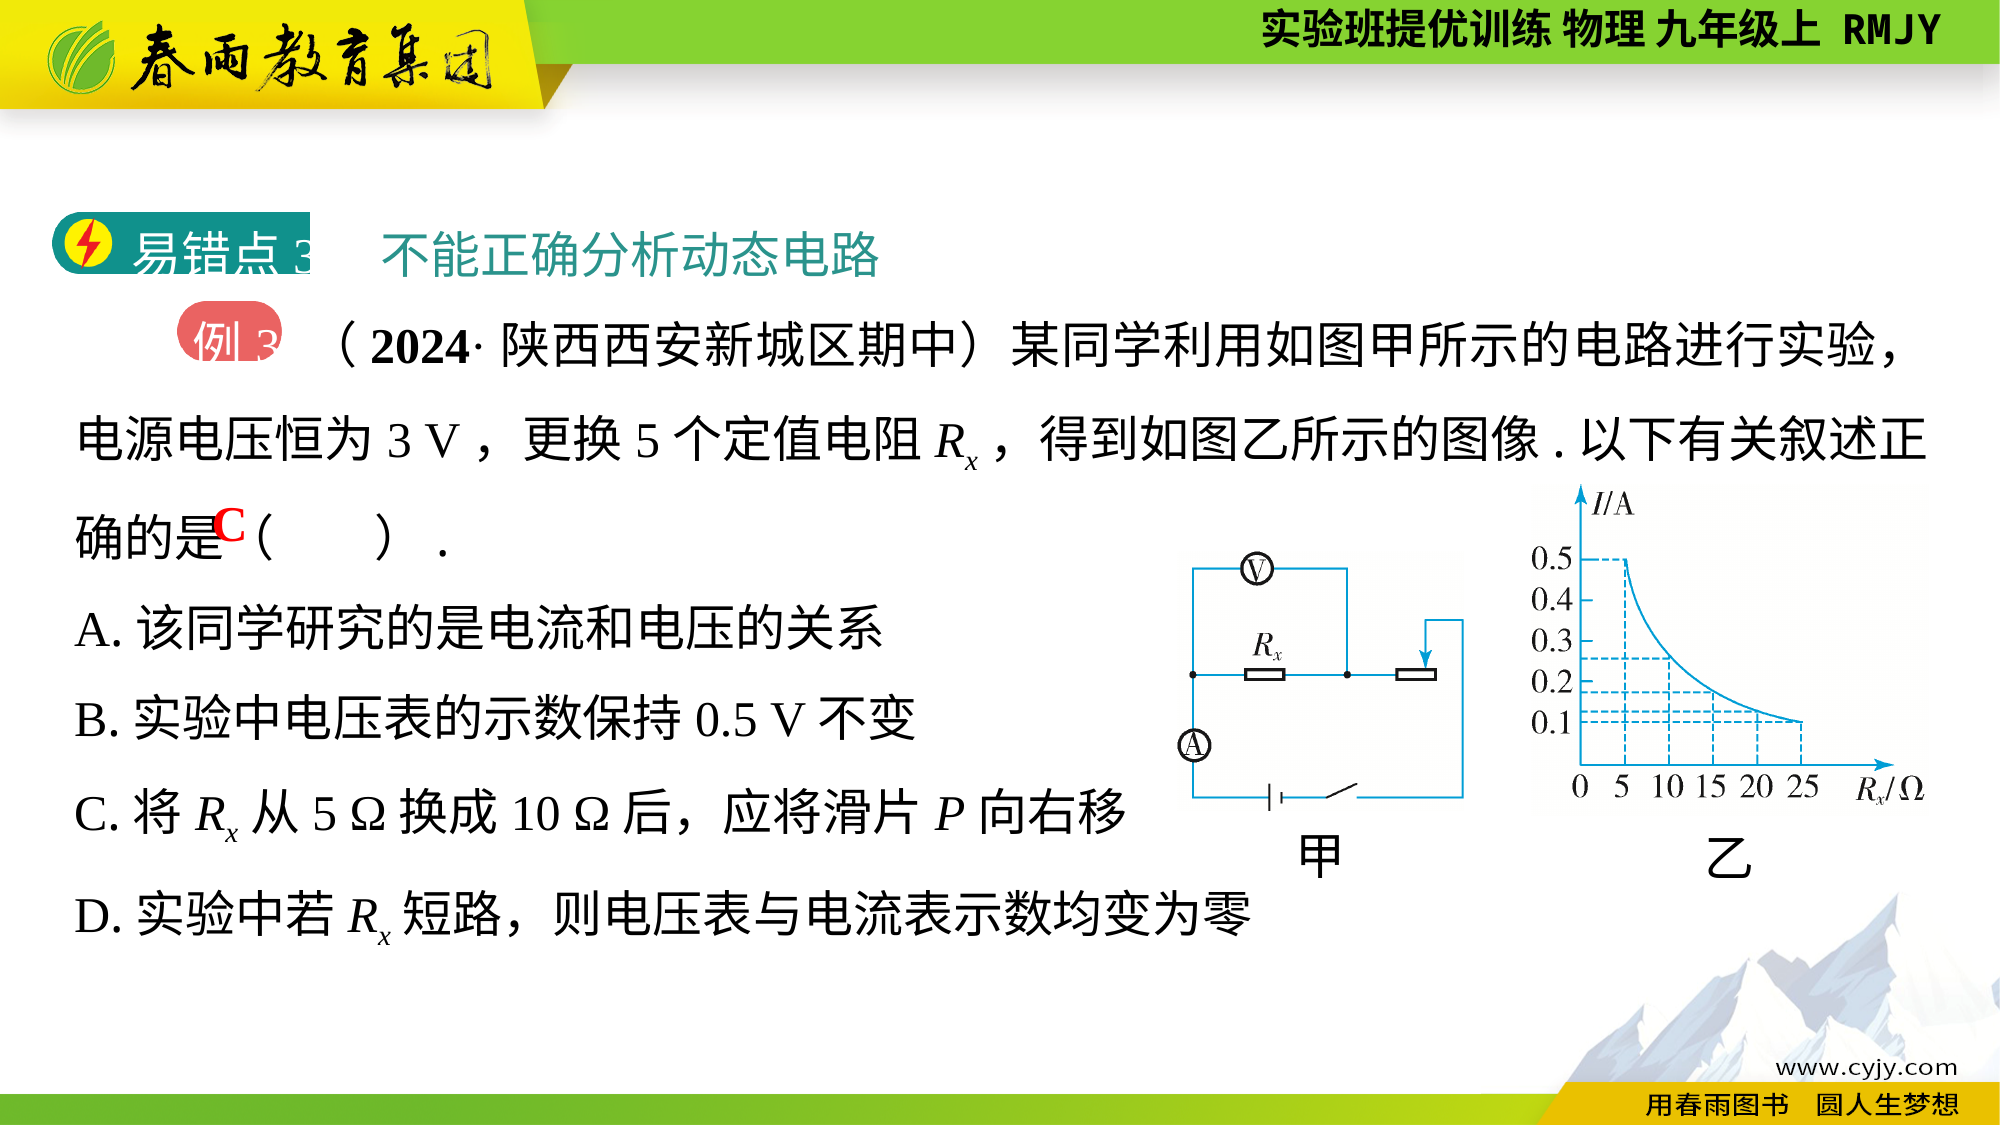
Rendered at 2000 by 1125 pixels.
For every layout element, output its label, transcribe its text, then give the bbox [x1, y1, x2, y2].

text_box C [196, 453, 263, 559]
picture [0, 0, 2000, 1125]
list 易错点3 不能正确分析动态电路 例3 （2024·陕西西安新城区期中）某同学利用如图甲所示的电路进行实验，电源电压恒为3 V，更换5个定值电阻Rx，得到如图乙所示的图像.以下有关叙述正确的是（ ）. A.该同学研究的是电流和电压的关系 B.实验中电压表的示数保持0.5 V不变 C.将Rx从5 Ω换成10 Ω后，应将滑片P向右移 D.实验中若Rx短路，则电压表与电流表示数均变为零 [59, 186, 1944, 917]
text_box 甲 [1280, 819, 1360, 892]
text_box 乙 [1690, 824, 1770, 894]
